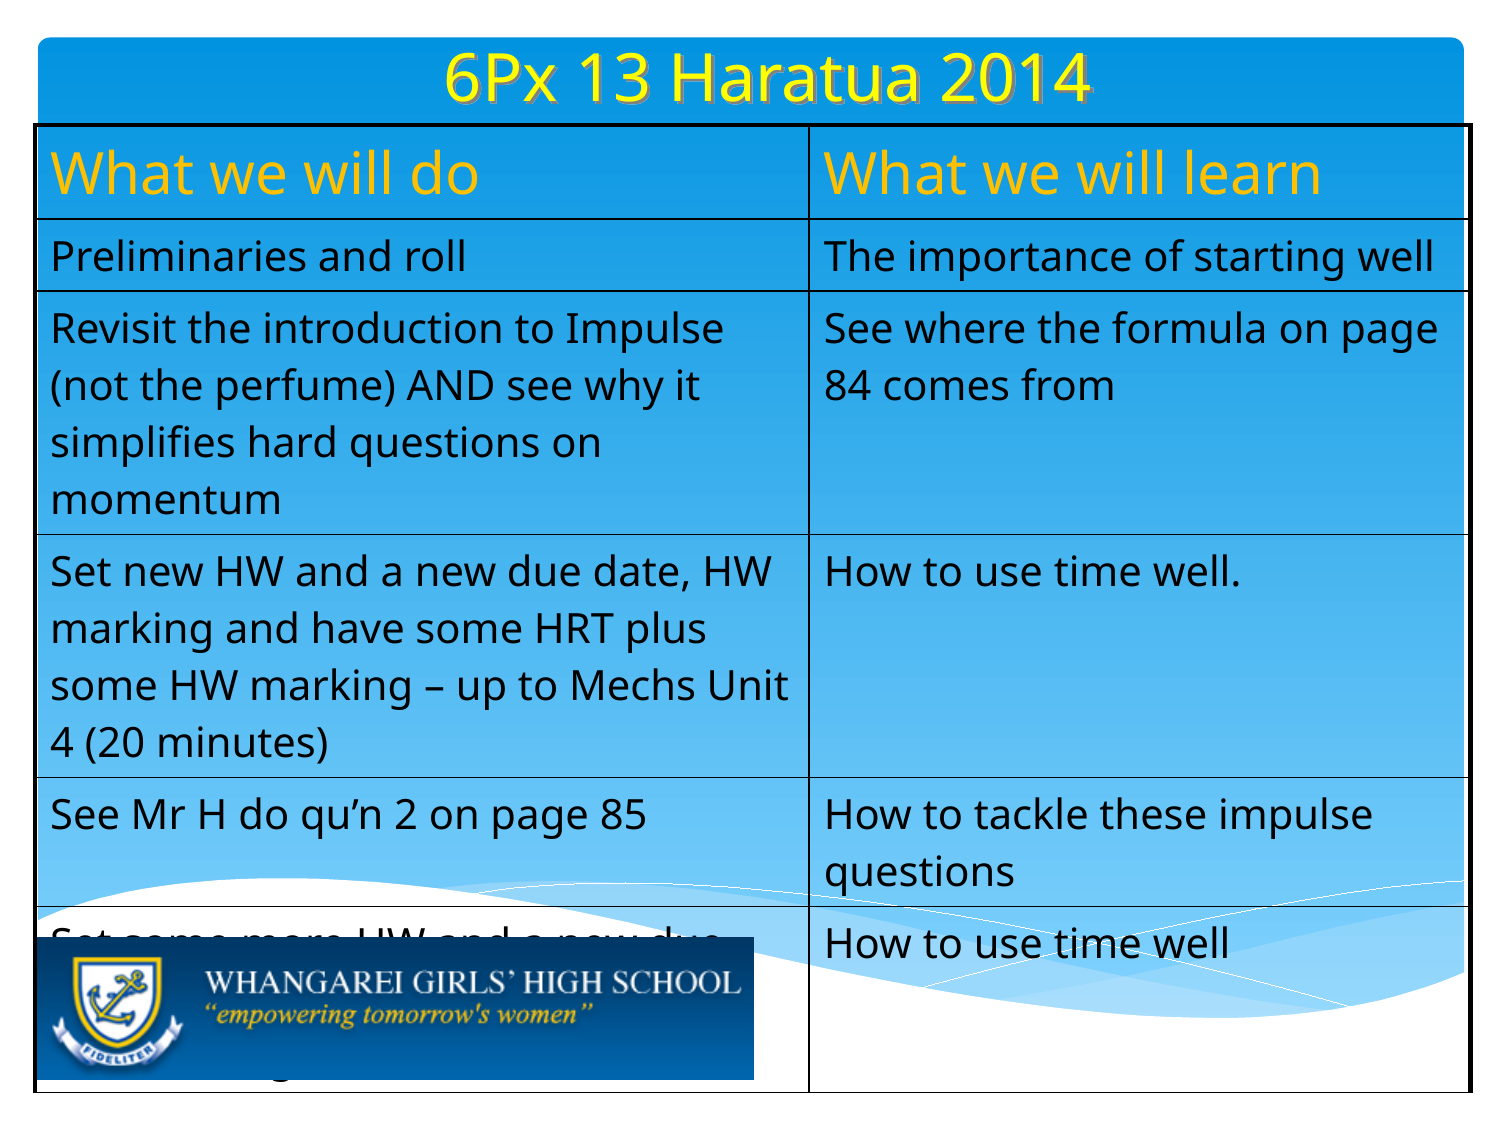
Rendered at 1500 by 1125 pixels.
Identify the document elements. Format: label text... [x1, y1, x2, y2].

table_cell Preliminaries and roll [37, 220, 808, 290]
table_cell How to use time well. [810, 535, 1468, 777]
picture [37, 937, 754, 1080]
table_cell Set some more HW and a new due date plus have some more HRT and HW marking [37, 907, 808, 1092]
table_header What we will do [37, 127, 808, 218]
table_header What we will learn [810, 127, 1468, 218]
table_cell Set new HW and a new due date, HW marking and have some HRT plus some HW marking – up to Mechs Unit 4 (20 minutes) [37, 535, 808, 777]
text_box 6Px 13 Haratua 2014 [162, 24, 1375, 123]
table_cell See Mr H do qu’n 2 on page 85 [37, 778, 808, 906]
table_cell The importance of starting well [810, 220, 1468, 290]
table_cell How to tackle these impulse questions [810, 778, 1468, 906]
table_cell See where the formula on page 84 comes from [810, 292, 1468, 534]
table_cell How to use time well [810, 907, 1468, 1092]
table_cell Revisit the introduction to Impulse (not the perfume) AND see why it simplifies hard questions on momentum [37, 292, 808, 534]
